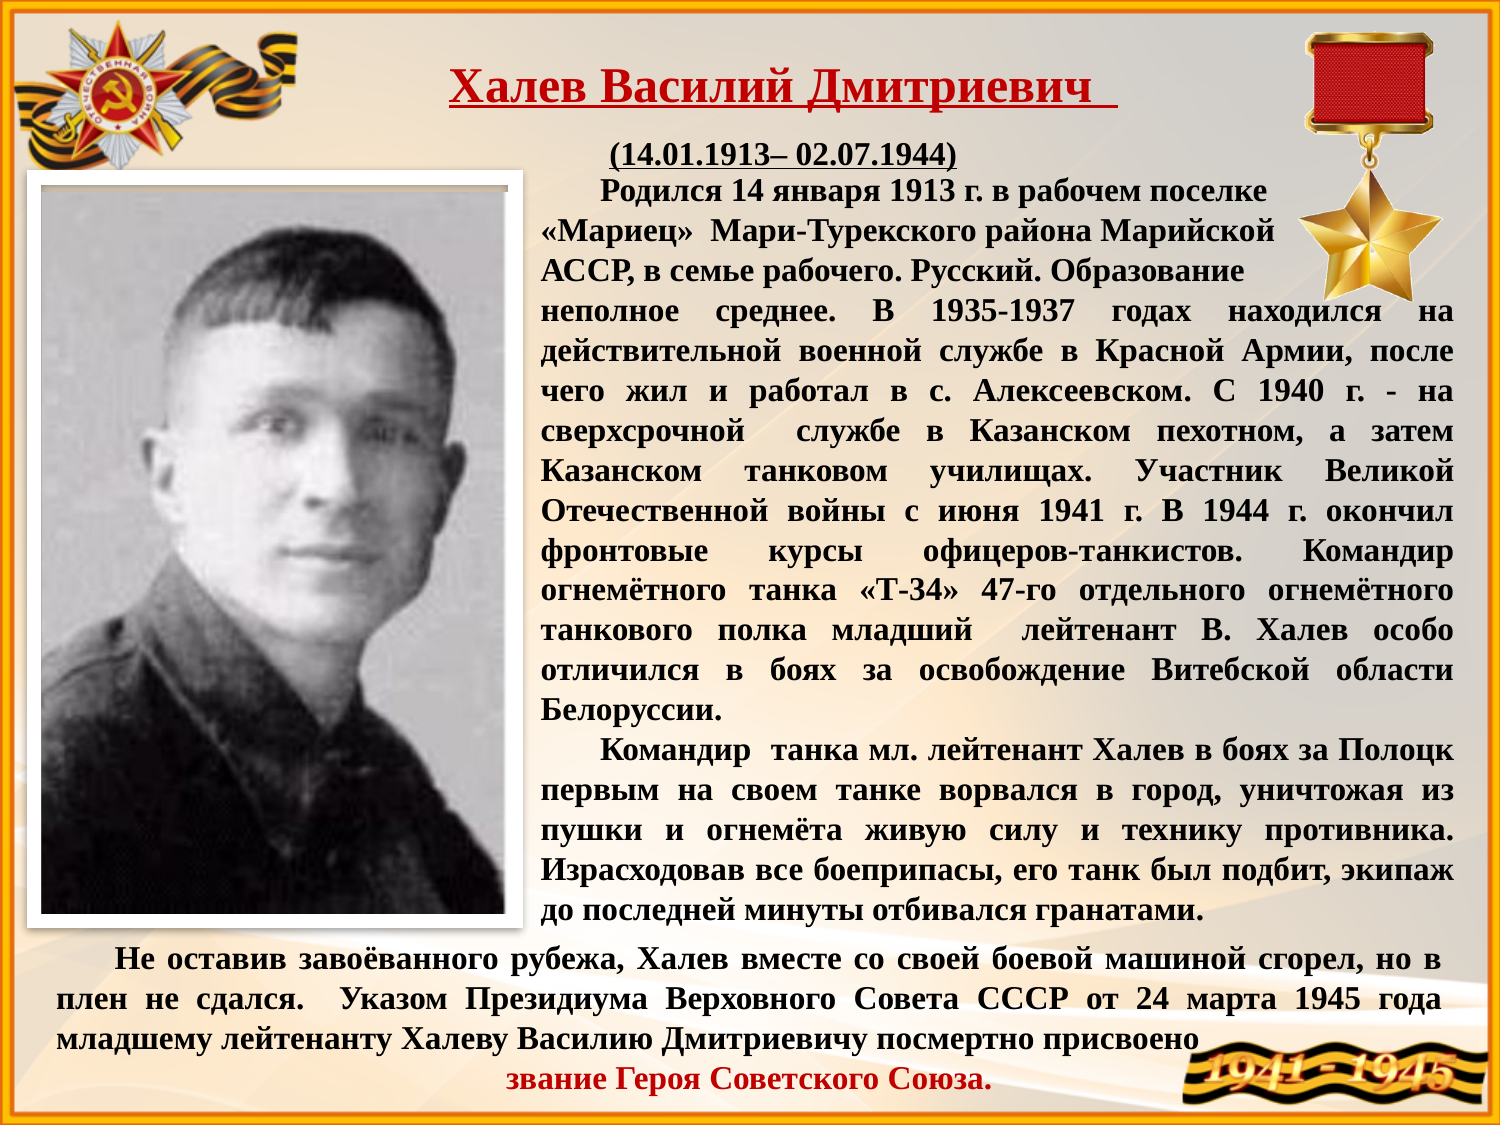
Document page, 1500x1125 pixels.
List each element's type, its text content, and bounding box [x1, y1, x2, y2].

text_box Не оставив завоёванного рубежа, Халев вместе со своей боевой машиной сгорел, но в плен не сдался. Указом Президиума Верховного Совета СССР от 24 марта 1945 года младшему лейтенанту Халеву Василию Дмитриевичу посмертно присвоено звание Героя Советского Союза. [41, 928, 1459, 1104]
title Халев Василий Дмитриевич (14.01.1913– 02.07.1944) [312, 70, 1254, 165]
picture [0, 0, 1500, 1125]
text_box [558, 173, 1285, 265]
list Родился 14 января 1913 г. в рабочем поселке «Мариец» Мари-Турекского района Марийской АССР, в семье рабочего. Русский. Образование неполное среднее. В 1935-1937 годах находился на действительной военной службе в Красной Армии, после чего жил и работал в с. Алексеевском. С 1940 г. - на сверхсрочной службе в Казанском пехотном, а затем Казанском танковом училищах. Участник Великой Отечественной войны с июня 1941 г. В 1944 г. окончил фронтовые курсы офицеров-танкистов. Командир огнемётного танка «Т-34» 47-го отдельного огнемётного танкового полка младший лейтенант В. Халев особо отличился в боях за освобождение Витебской области Белоруссии. Командир танка мл. лейтенант Халев в боях за Полоцк первым на своем танке ворвался в город, уничтожая из пушки и огнемёта живую силу и технику противника. Израсходовав все боеприпасы, его танк был подбит, экипаж до последней минуты отбивался гранатами. [525, 160, 1471, 912]
